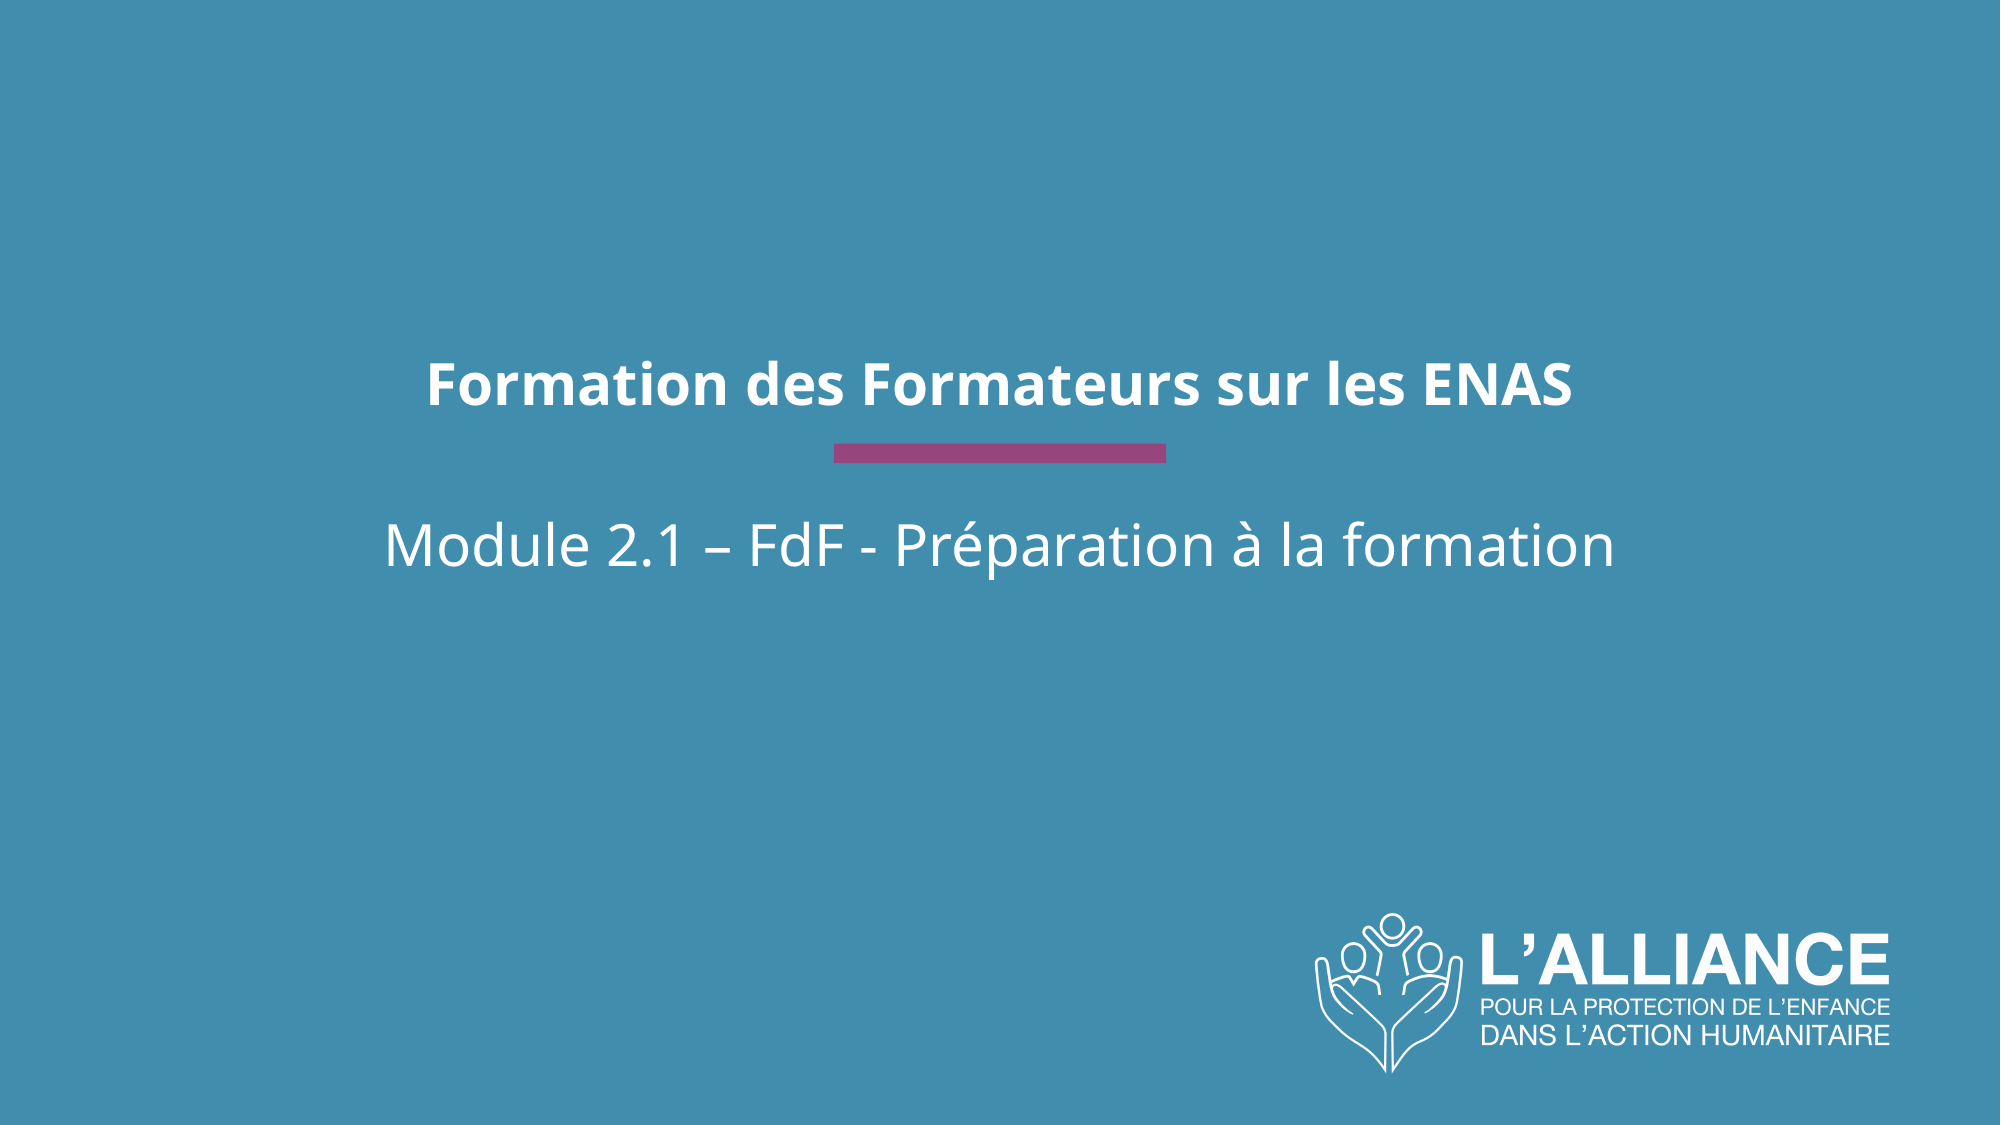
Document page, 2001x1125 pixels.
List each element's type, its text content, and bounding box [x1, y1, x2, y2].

list Formation des Formateurs sur les ENAS [299, 340, 1701, 444]
list Module 2.1 – FdF - Préparation à la formation [287, 500, 1713, 740]
picture [1253, 856, 1961, 1125]
